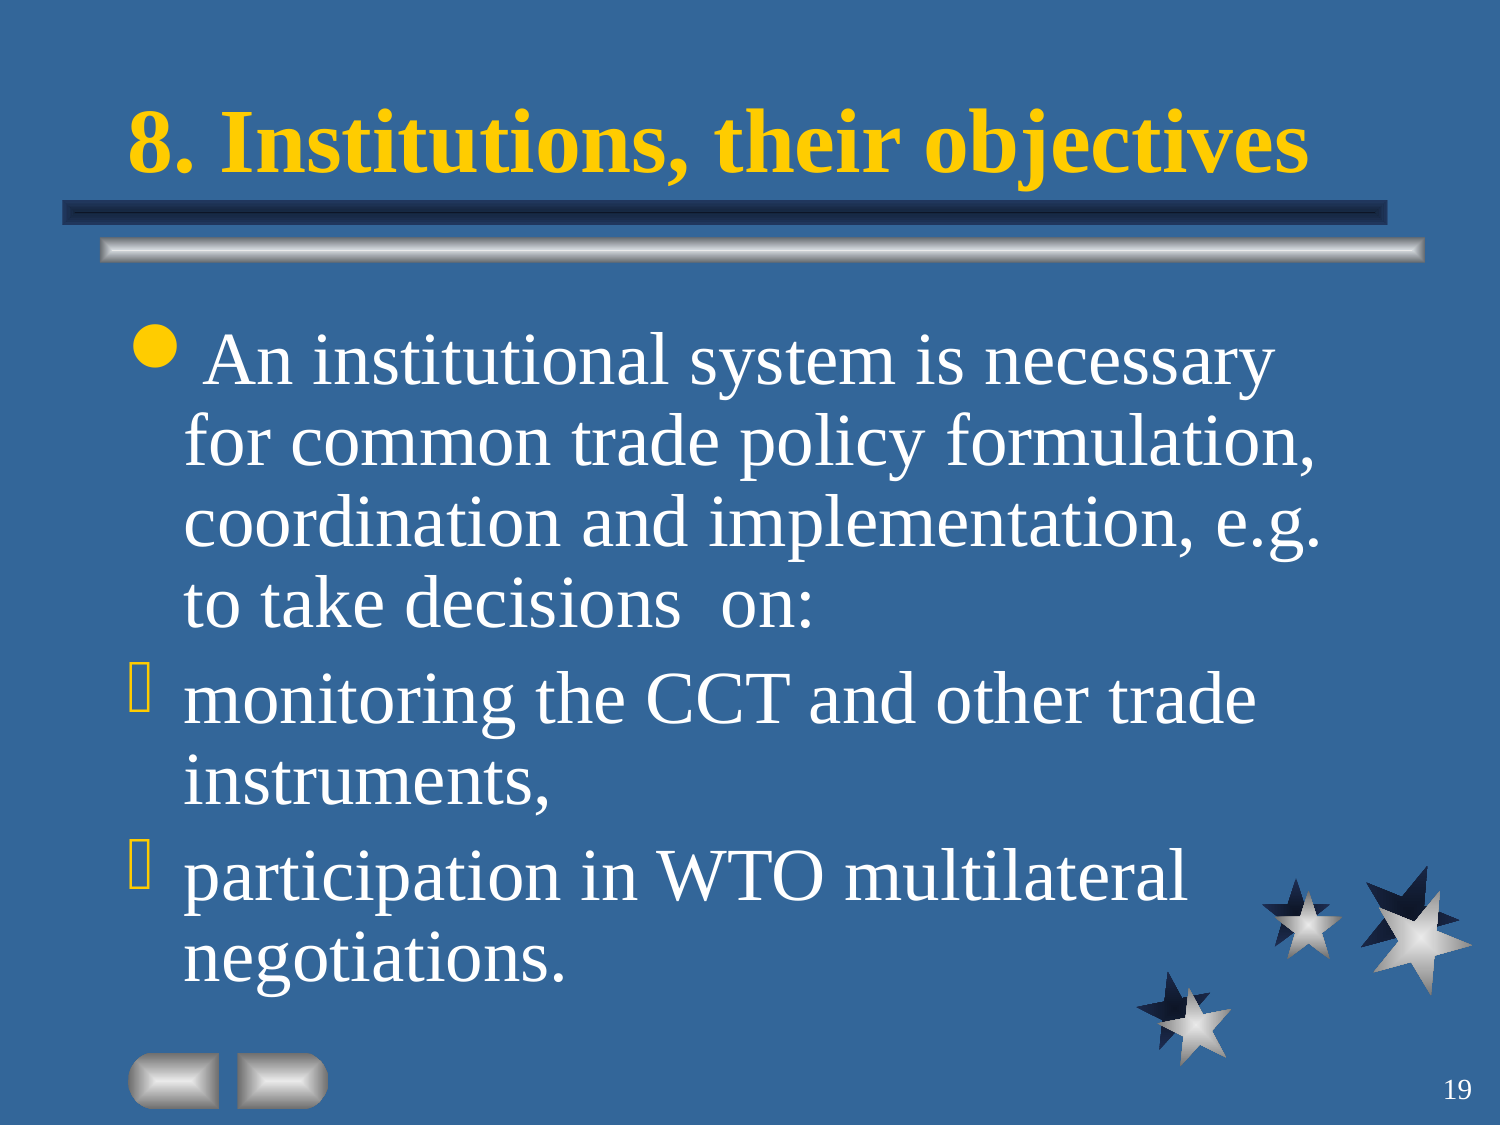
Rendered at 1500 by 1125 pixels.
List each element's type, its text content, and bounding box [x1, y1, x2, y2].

slide_number 19 [1174, 1049, 1488, 1125]
title 8. Institutions, their objectives [112, 0, 1388, 201]
list An institutional system is necessary for common trade policy formulation, coordination and implementation, e.g. to take decisions on: monitoring the CCT and other trade instruments, participation in WTO multilateral negotiations. [112, 312, 1388, 988]
